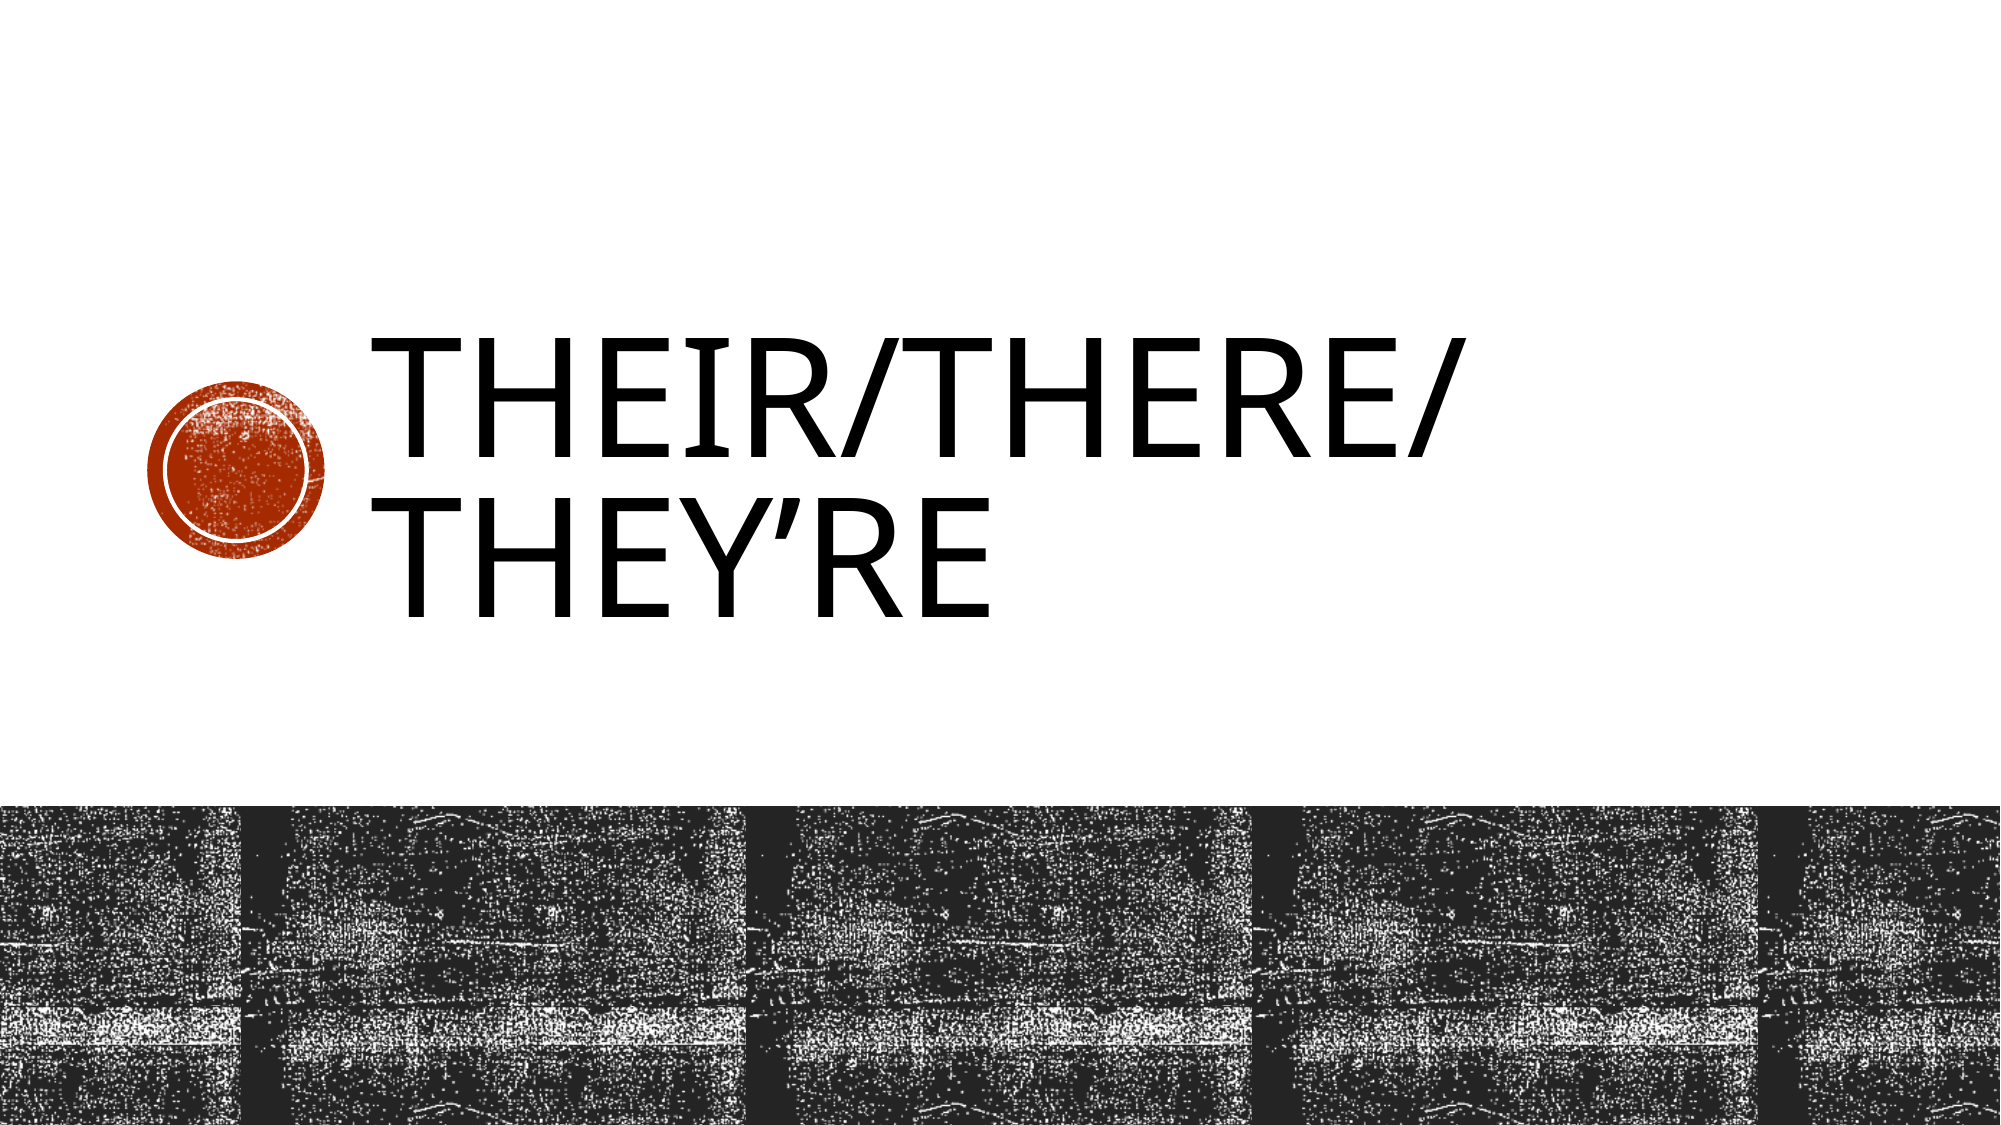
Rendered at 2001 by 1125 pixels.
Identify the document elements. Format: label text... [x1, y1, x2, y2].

title Their/there/they’re [355, 201, 1878, 779]
